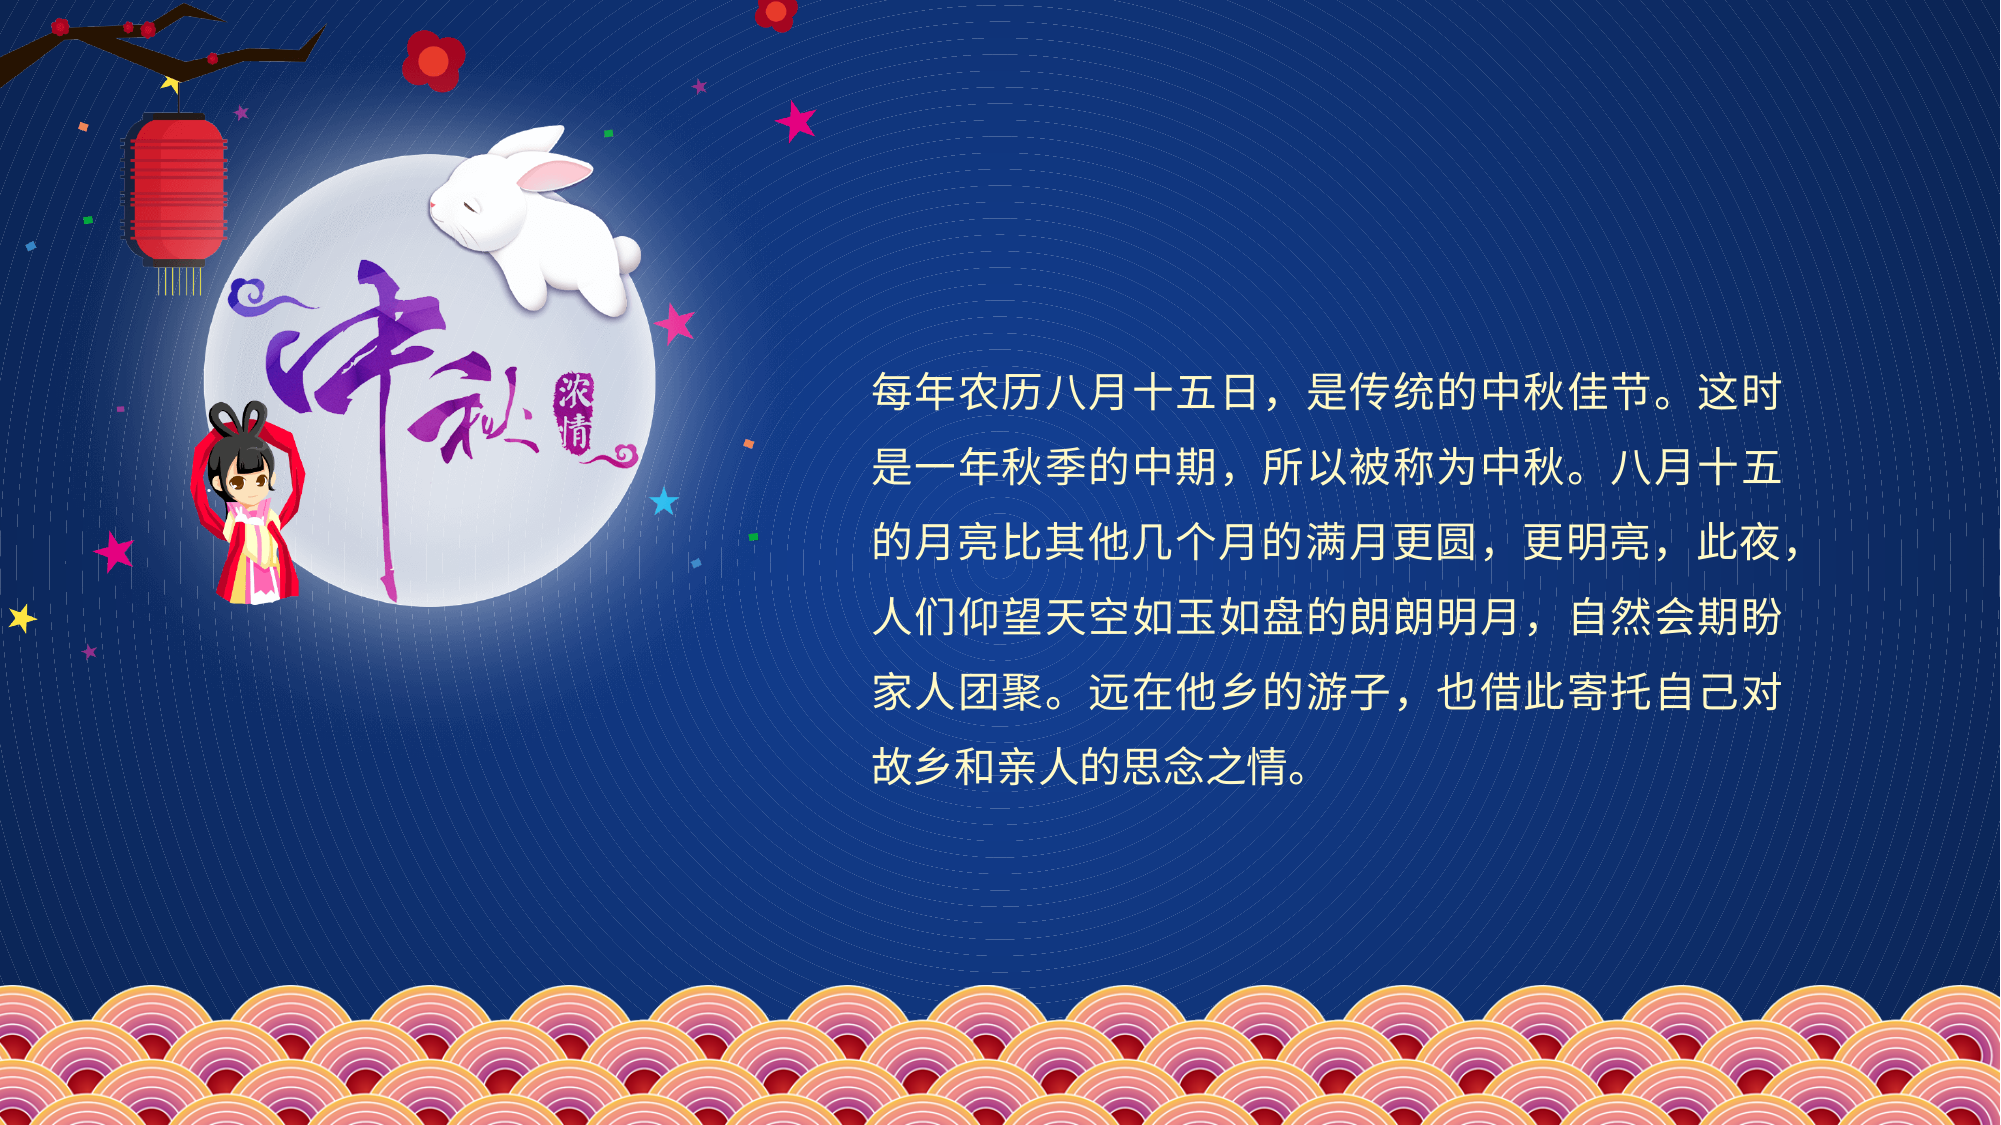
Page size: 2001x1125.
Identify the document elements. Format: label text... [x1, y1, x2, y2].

picture [0, 0, 857, 775]
picture [0, 985, 2000, 1125]
text_box 每年农历八月十五日，是传统的中秋佳节。这时是一年秋季的中期，所以被称为中秋。八月十五的月亮比其他几个月的满月更圆，更明亮，此夜，人们仰望天空如玉如盘的朗朗明月，自然会期盼家人团聚。远在他乡的游子，也借此寄托自己对故乡和亲人的思念之情。 [856, 333, 1798, 798]
